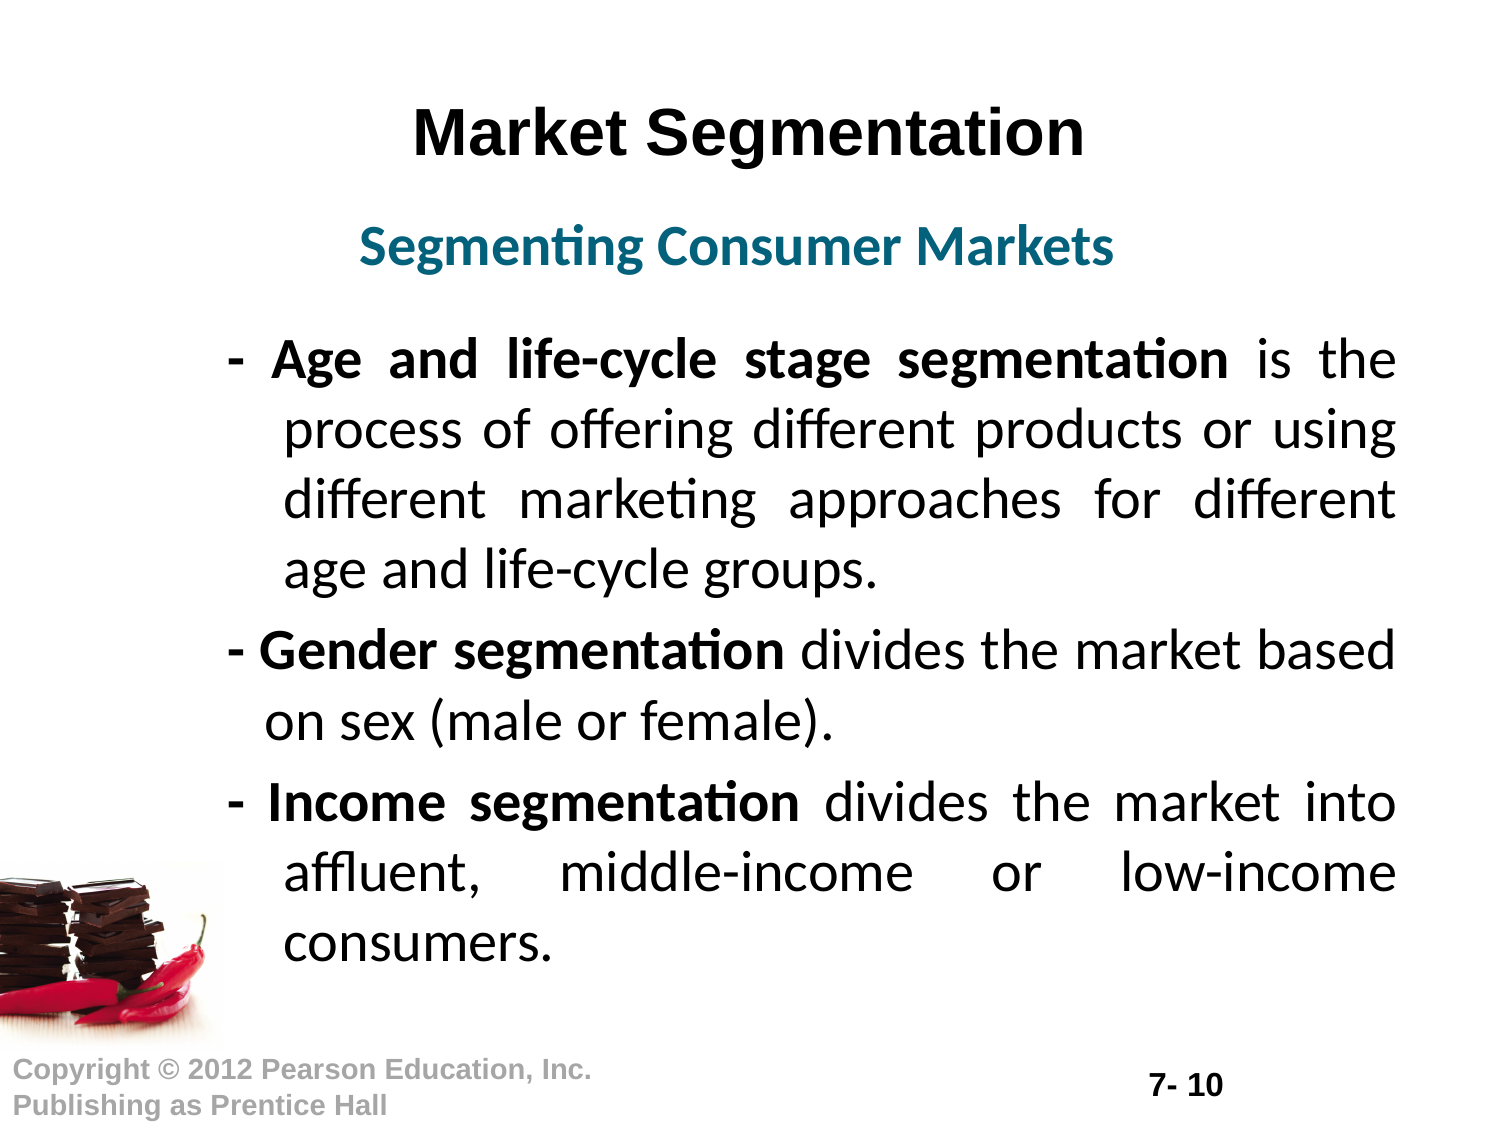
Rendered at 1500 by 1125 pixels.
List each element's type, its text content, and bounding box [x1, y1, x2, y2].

list - Age and life-cycle stage segmentation is the process of offering different products or using different marketing approaches for different age and life-cycle groups. - Gender segmentation divides the market based on sex (male or female). - Income segmentation divides the market into affluent, middle-income or low-income consumers. [212, 312, 1413, 876]
list Segmenting Consumer Markets [149, 199, 1326, 263]
title Market Segmentation [112, 37, 1388, 226]
picture [0, 862, 225, 1050]
